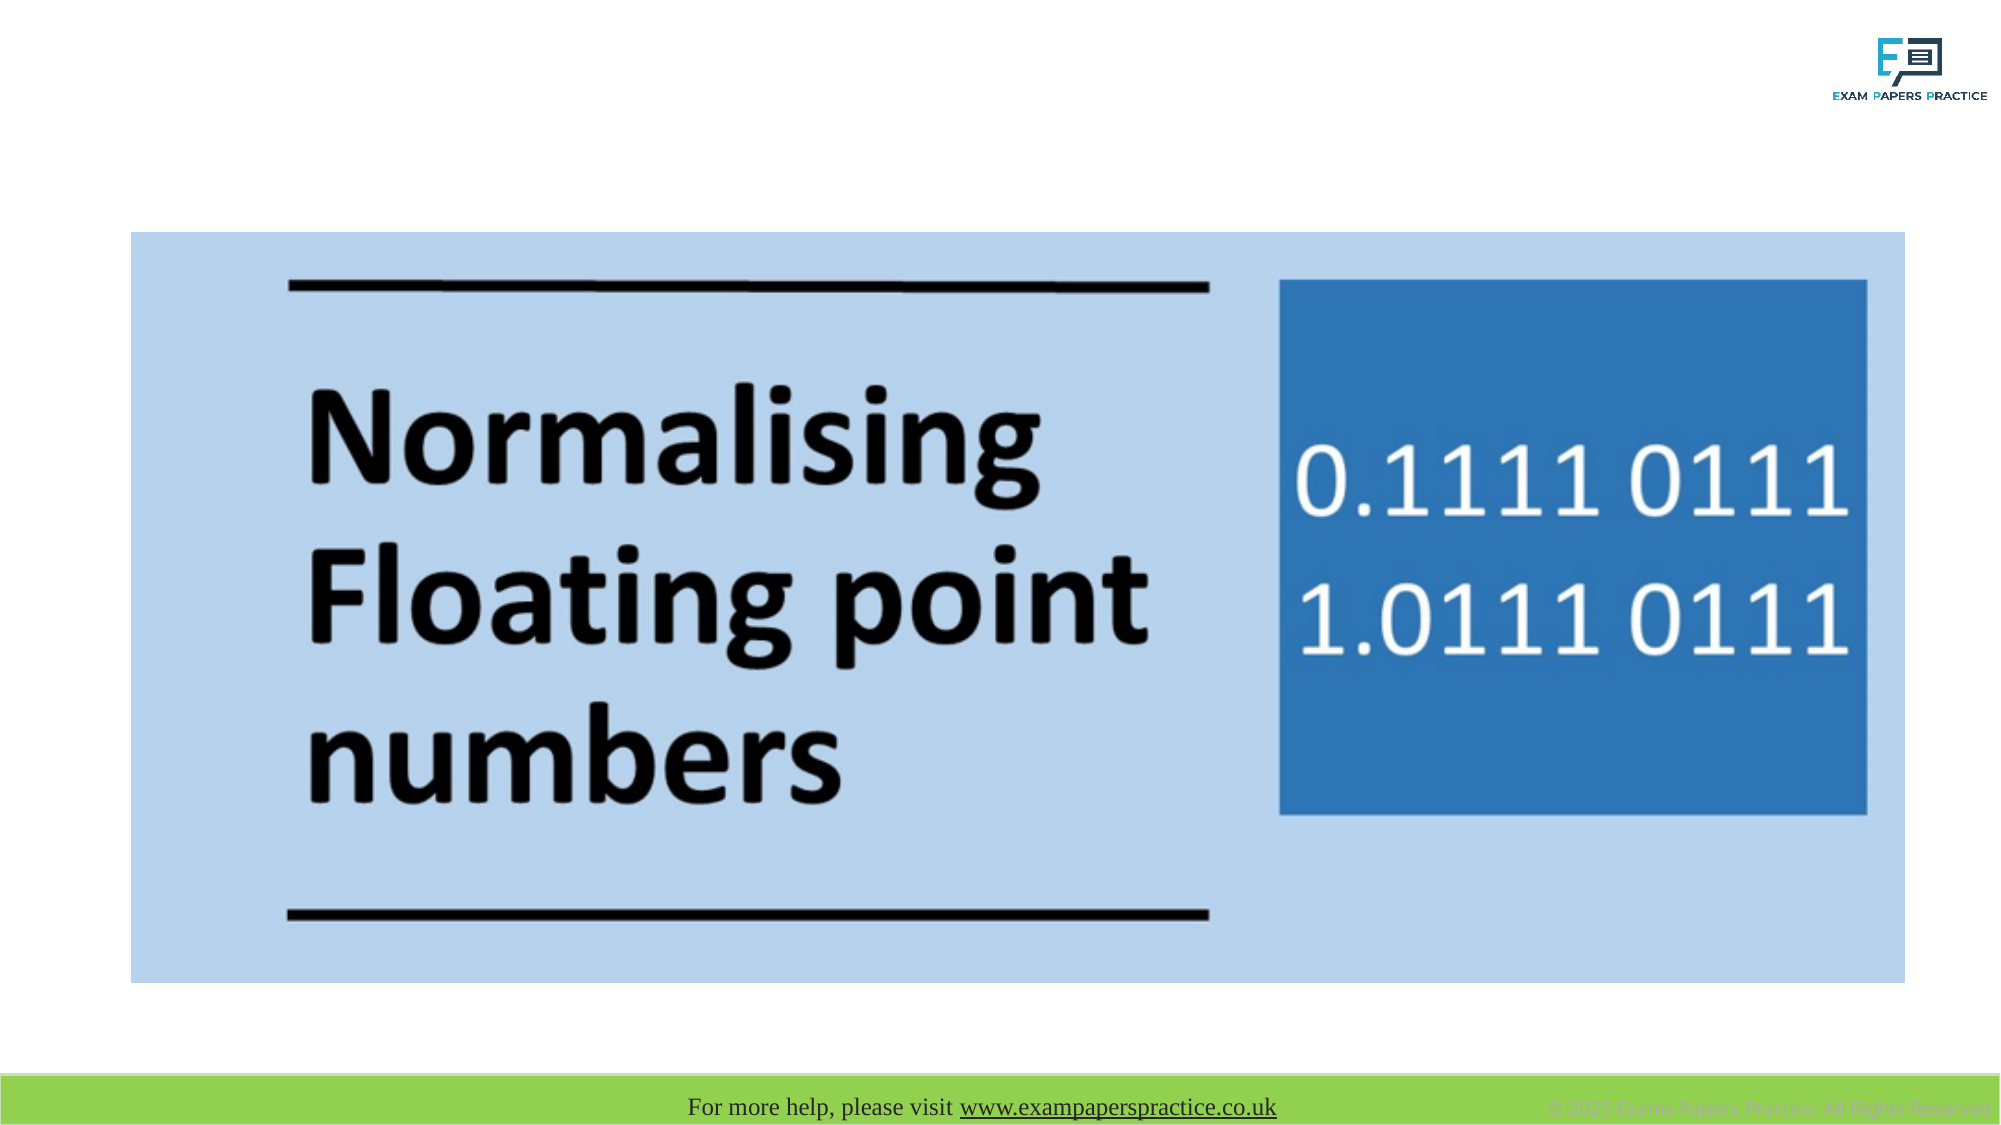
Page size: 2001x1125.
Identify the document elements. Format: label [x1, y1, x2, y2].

picture [131, 232, 1905, 983]
